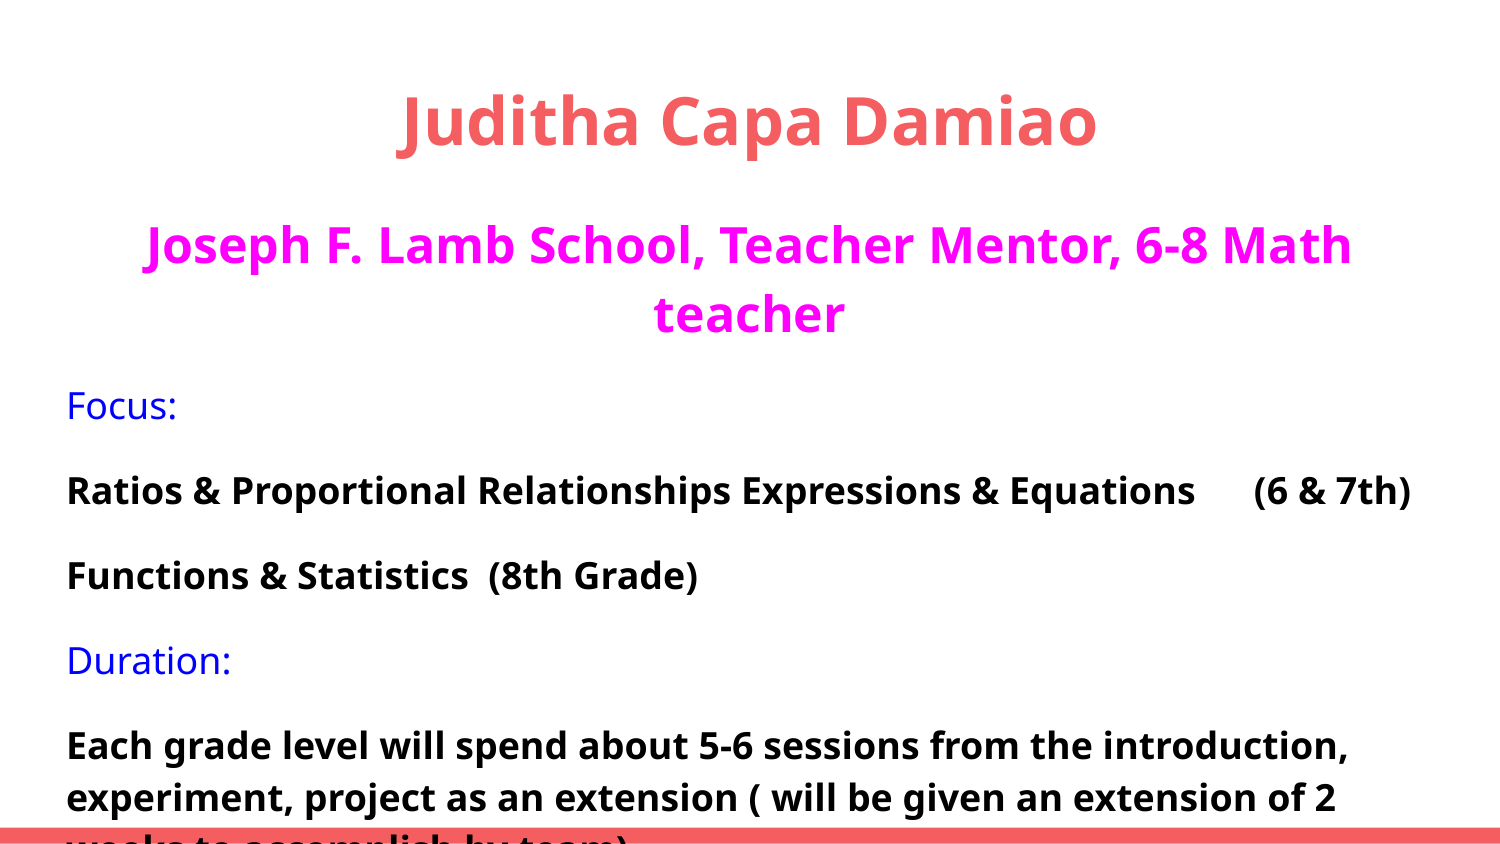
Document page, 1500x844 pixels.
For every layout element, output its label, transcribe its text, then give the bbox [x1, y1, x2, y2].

title Juditha Capa Damiao [51, 64, 1449, 167]
list Joseph F. Lamb School, Teacher Mentor, 6-8 Math teacher Focus: Ratios & Proportional Relationships Expressions & Equations (6 & 7th) Functions & Statistics (8th Grade) Duration: Each grade level will spend about 5-6 sessions from the introduction, experiment, project as an extension ( will be given an extension of 2 weeks to accomplish by team) [51, 189, 1449, 793]
